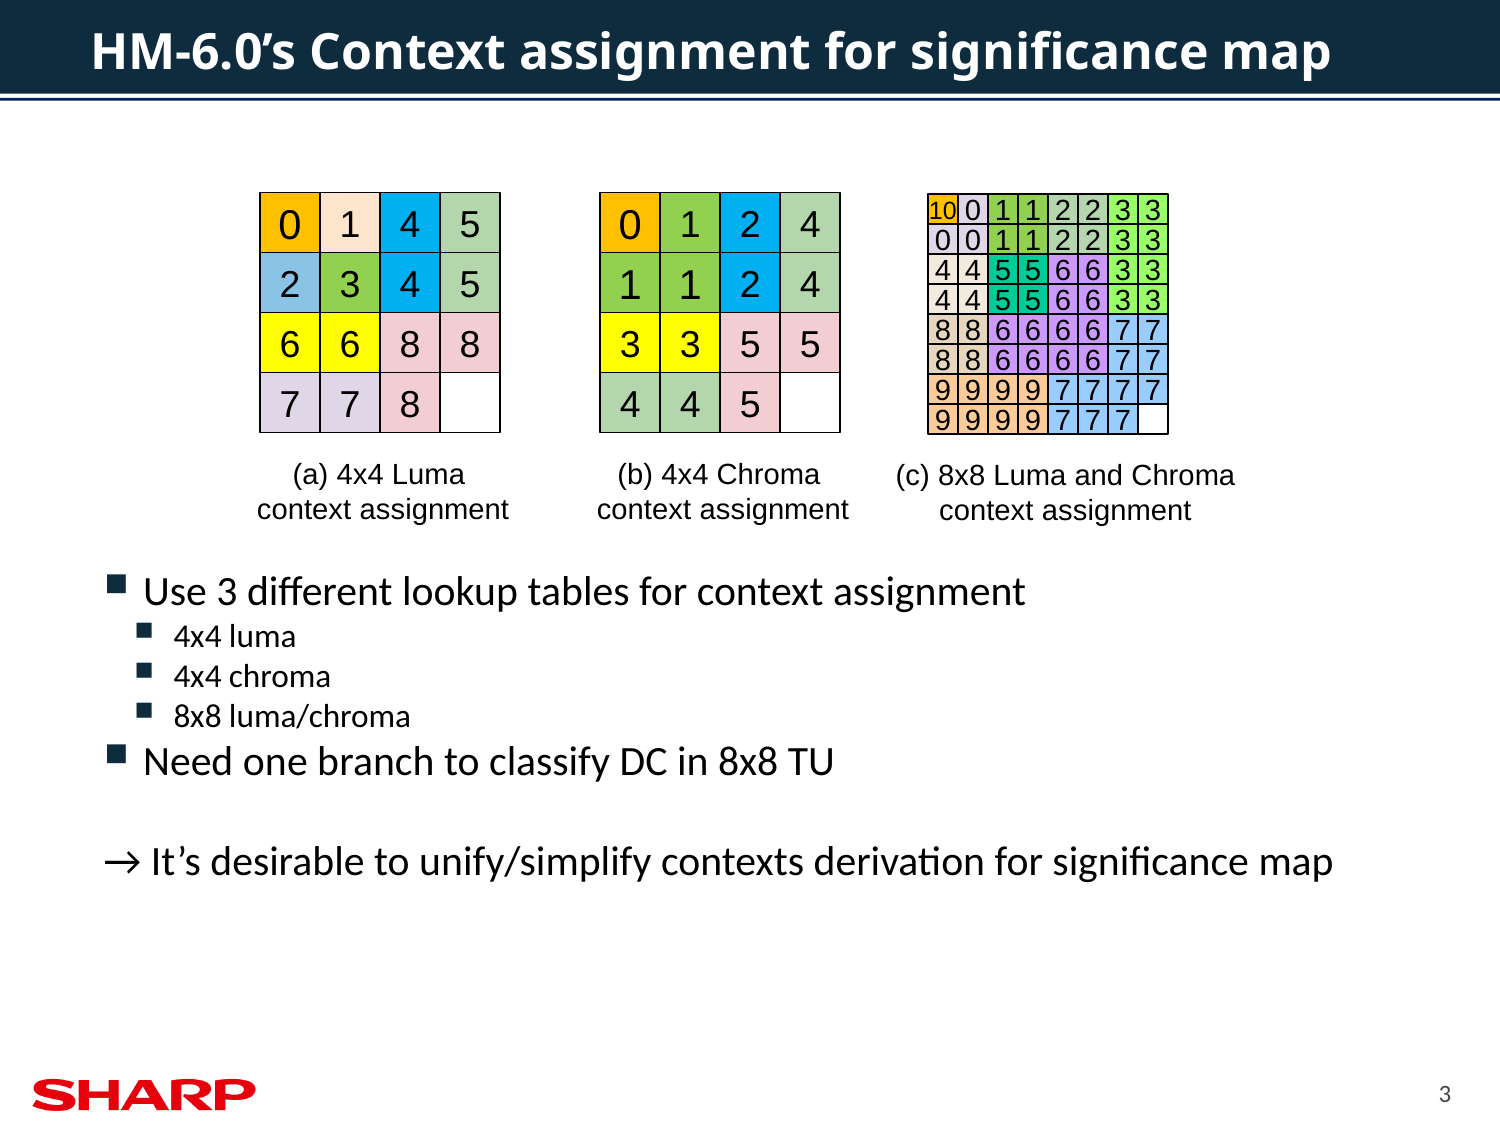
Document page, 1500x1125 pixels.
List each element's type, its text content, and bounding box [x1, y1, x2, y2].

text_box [244, 192, 1294, 534]
title HM-6.0’s Context assignment for significance map [74, 15, 1426, 85]
list Use 3 different lookup tables for context assignment 4x4 luma 4x4 chroma 8x8 luma/chroma Need one branch to classify DC in 8x8 TU → It’s desirable to unify/simplify contexts derivation for significance map [74, 128, 1426, 1051]
picture [17, 1064, 271, 1125]
slide_number 3 [1345, 1062, 1467, 1108]
